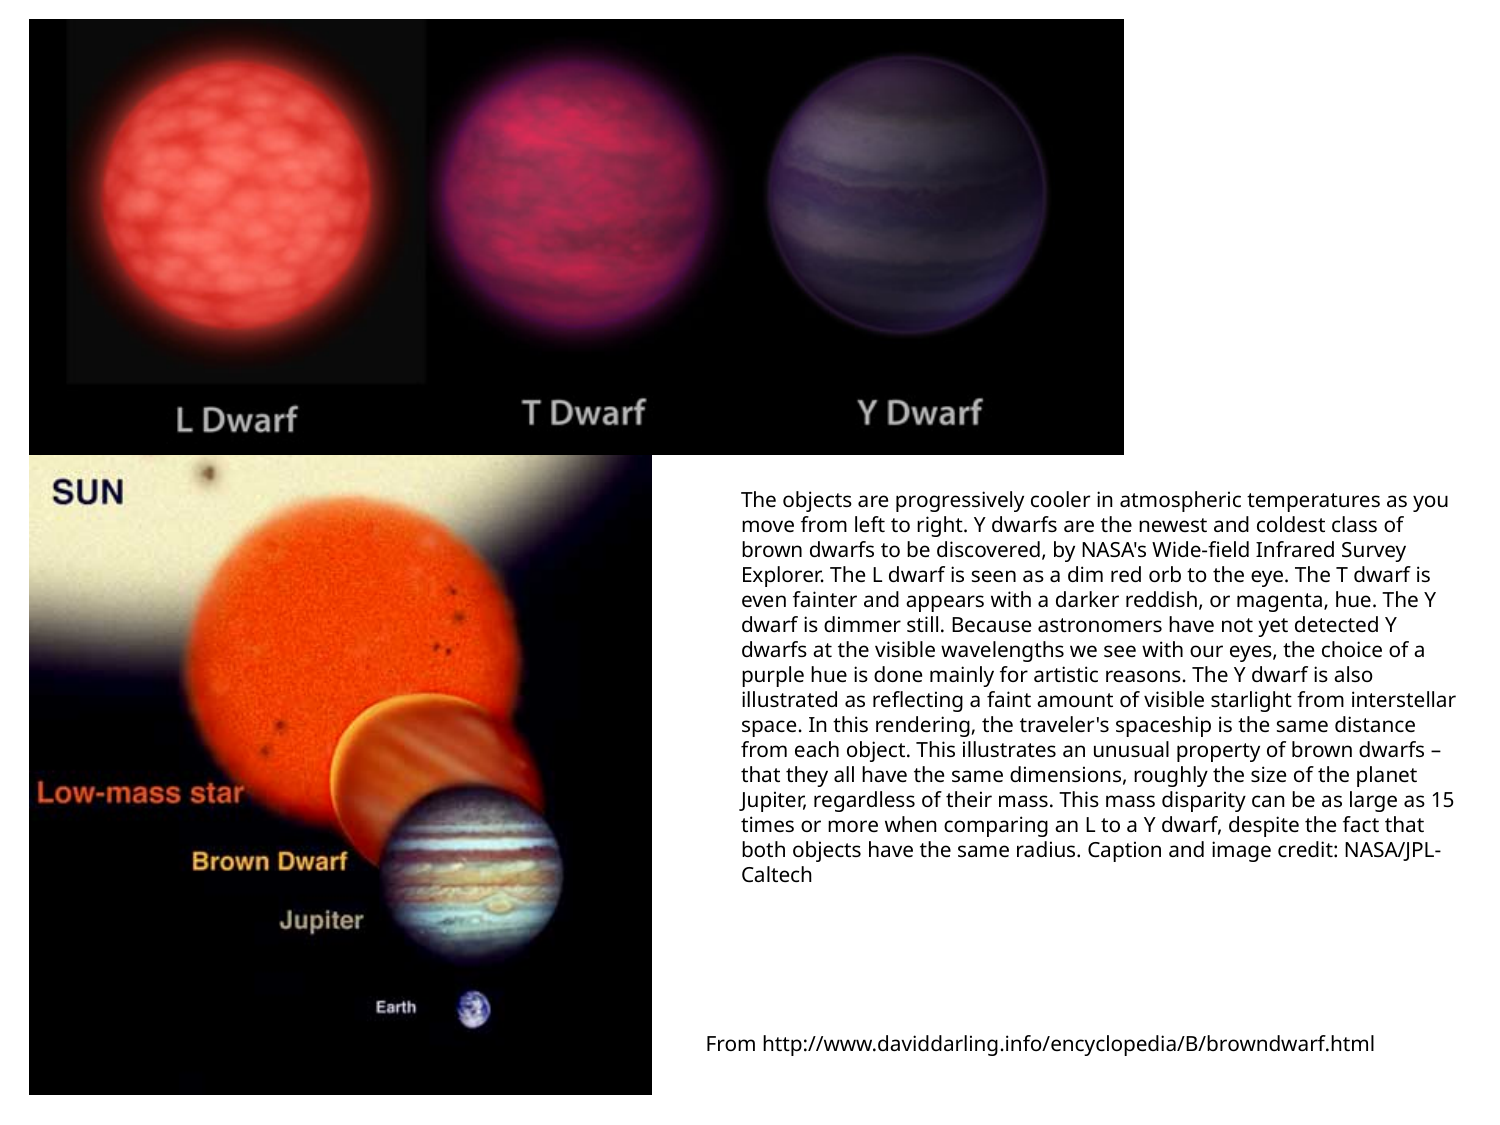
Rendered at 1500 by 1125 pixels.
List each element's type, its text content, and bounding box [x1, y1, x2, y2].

picture [29, 19, 1124, 1095]
text_box From http://www.daviddarling.info/encyclopedia/B/browndwarf.html [690, 1023, 1441, 1063]
text_box The objects are progressively cooler in atmospheric temperatures as you move from left to right. Y dwarfs are the newest and coldest class of brown dwarfs to be discovered, by NASA's Wide-field Infrared Survey Explorer. The L dwarf is seen as a dim red orb to the eye. The T dwarf is even fainter and appears with a darker reddish, or magenta, hue. The Y dwarf is dimmer still. Because astronomers have not yet detected Y dwarfs at the visible wavelengths we see with our eyes, the choice of a purple hue is done mainly for artistic reasons. The Y dwarf is also illustrated as reflecting a faint amount of visible starlight from interstellar space. In this rendering, the traveler's spaceship is the same distance from each object. This illustrates an unusual property of brown dwarfs – that they all have the same dimensions, roughly the size of the planet Jupiter, regardless of their mass. This mass disparity can be as large as 15 times or more when comparing an L to a Y dwarf, despite the fact that both objects have the same radius. Caption and image credit: NASA/JPL-Caltech [726, 479, 1477, 895]
